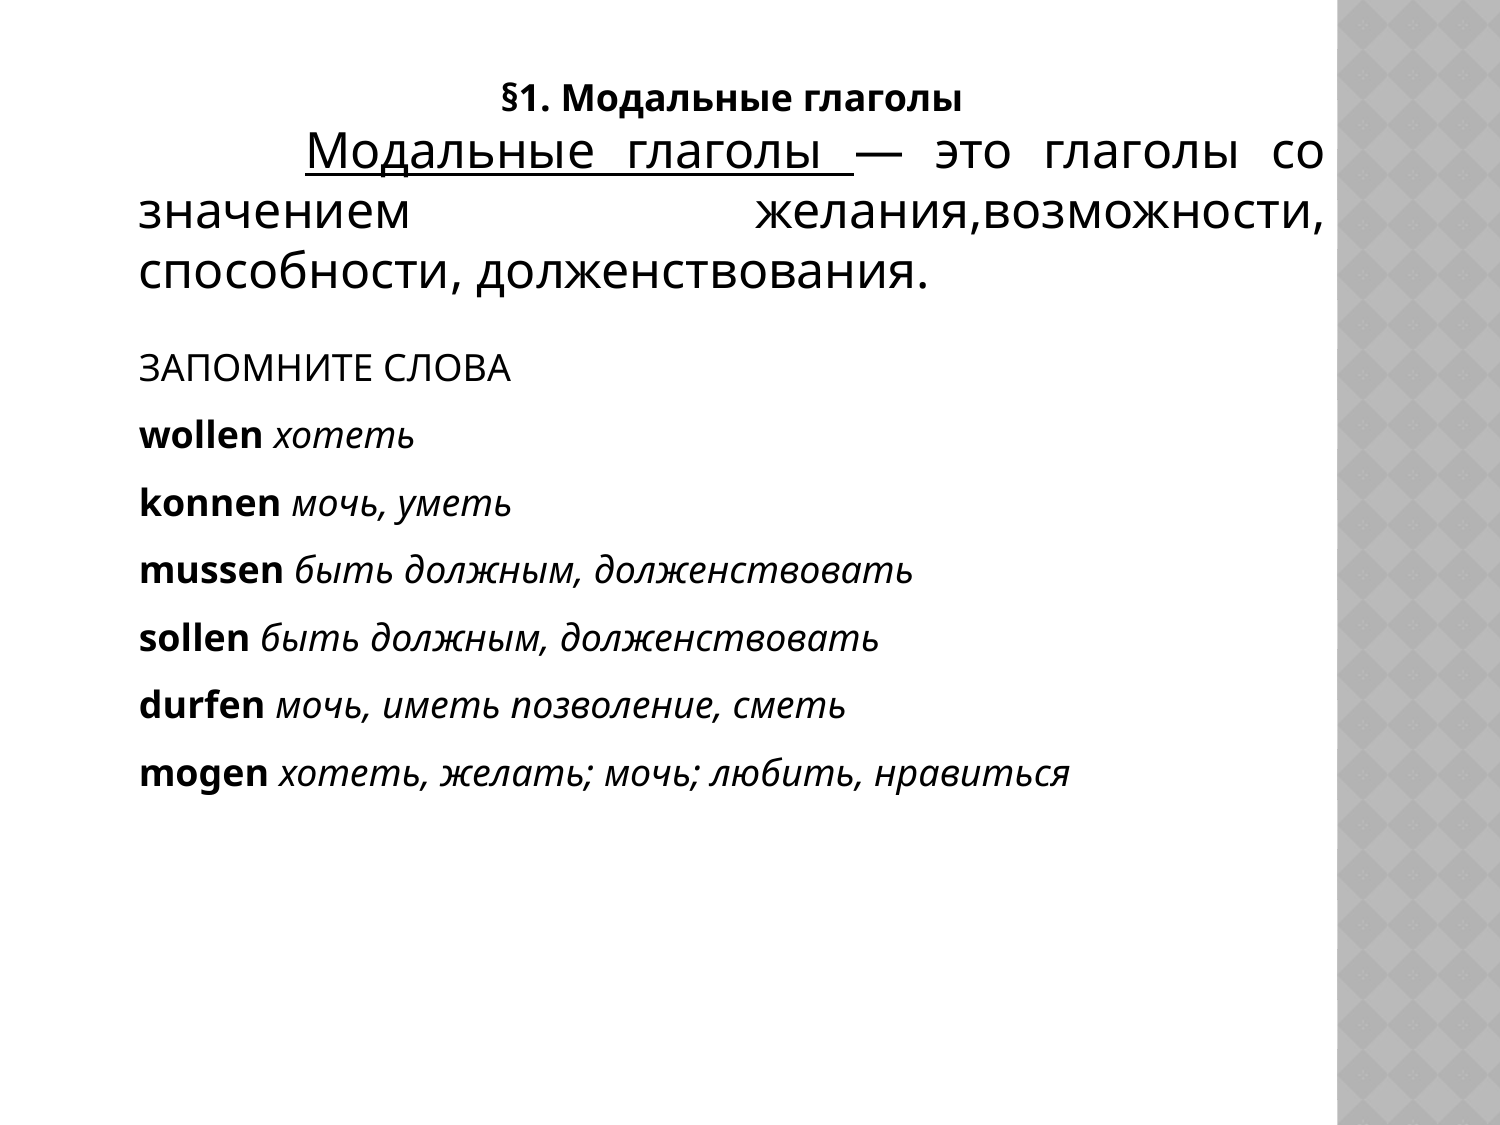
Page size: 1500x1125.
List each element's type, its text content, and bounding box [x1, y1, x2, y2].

text_box §1. Модальные глаголы Модальные глаголы — это глаголы со значением желания,возможности, способности, долженствования. ЗАПОМНИТЕ СЛОВА wollen хотеть konnen мочь, уметь mussen быть должным, долженствовать sollen быть должным, долженствовать durfen мочь, иметь позволение, сметь mogen хотеть, желать; мочь; любить, нравиться [123, 66, 1341, 847]
